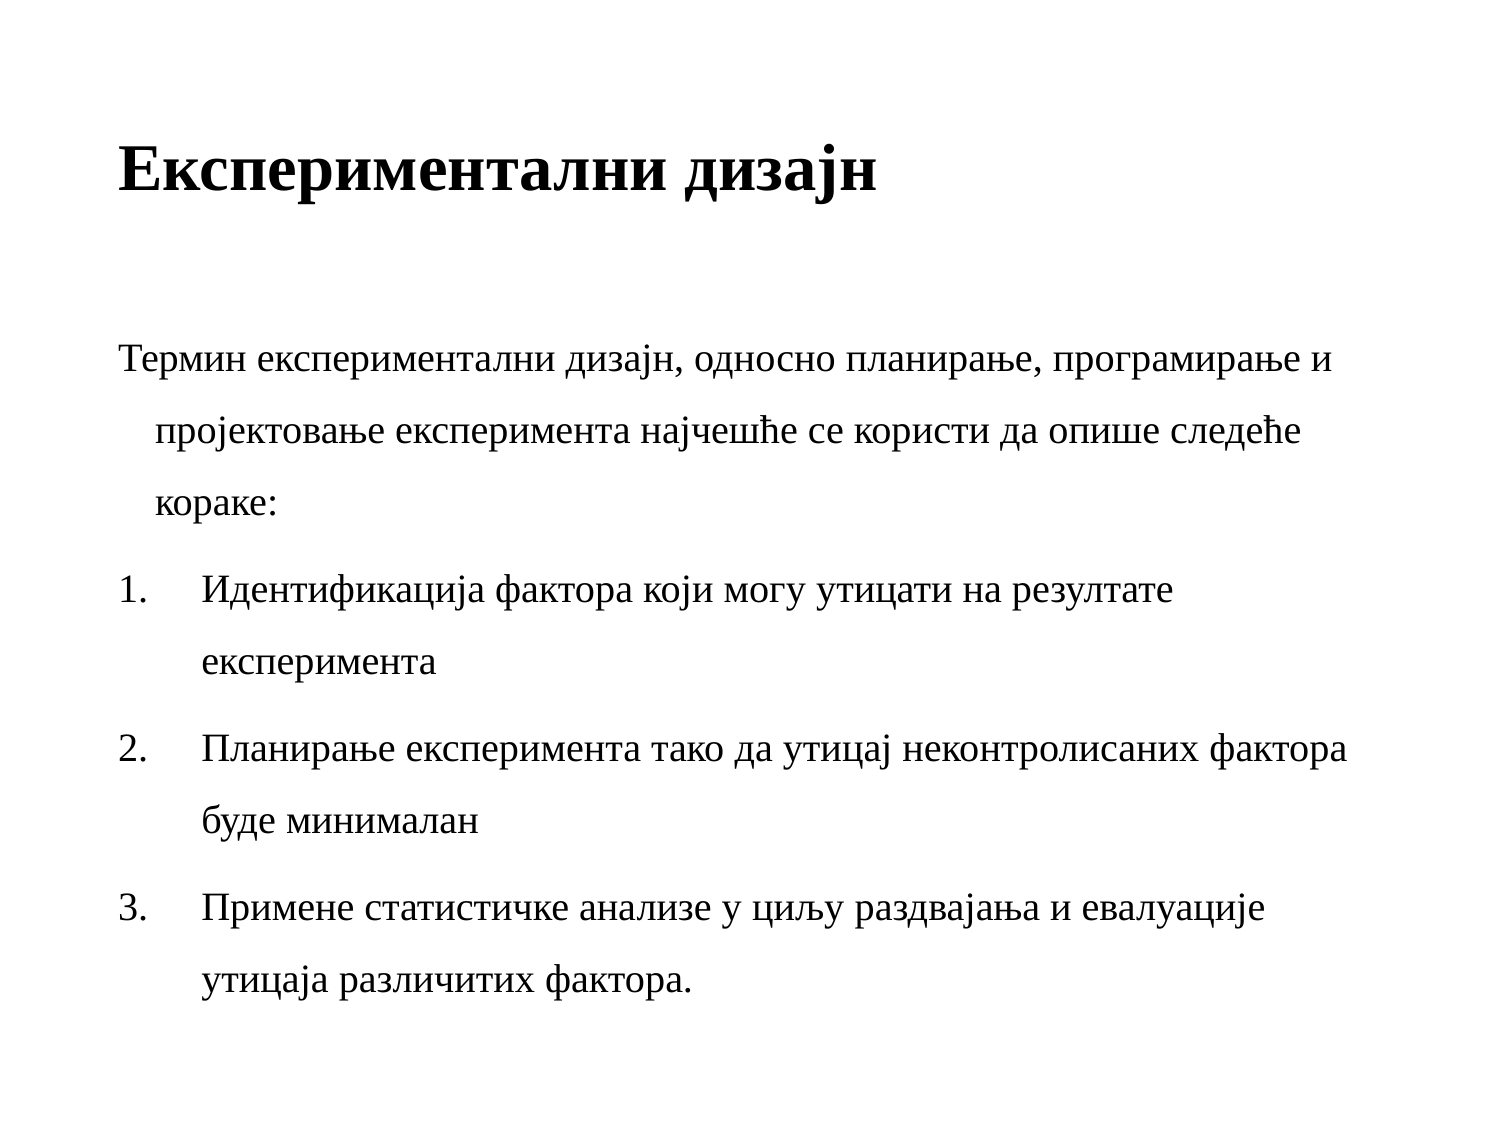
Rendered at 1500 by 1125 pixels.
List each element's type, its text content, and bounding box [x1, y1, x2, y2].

title Експериментални дизајн [103, 59, 1397, 278]
list Термин експериментални дизајн, односно планирање, програмирање и пројектовање експеримента најчешће се користи да опише следеће кораке: Идентификација фактора који могу утицати на резултате експеримента Планирање експеримента тако да утицај неконтролисаних фактора буде минималан Примене статистичке анализе у циљу раздвајања и евалуације утицаја различитих фактора. [103, 299, 1397, 1014]
